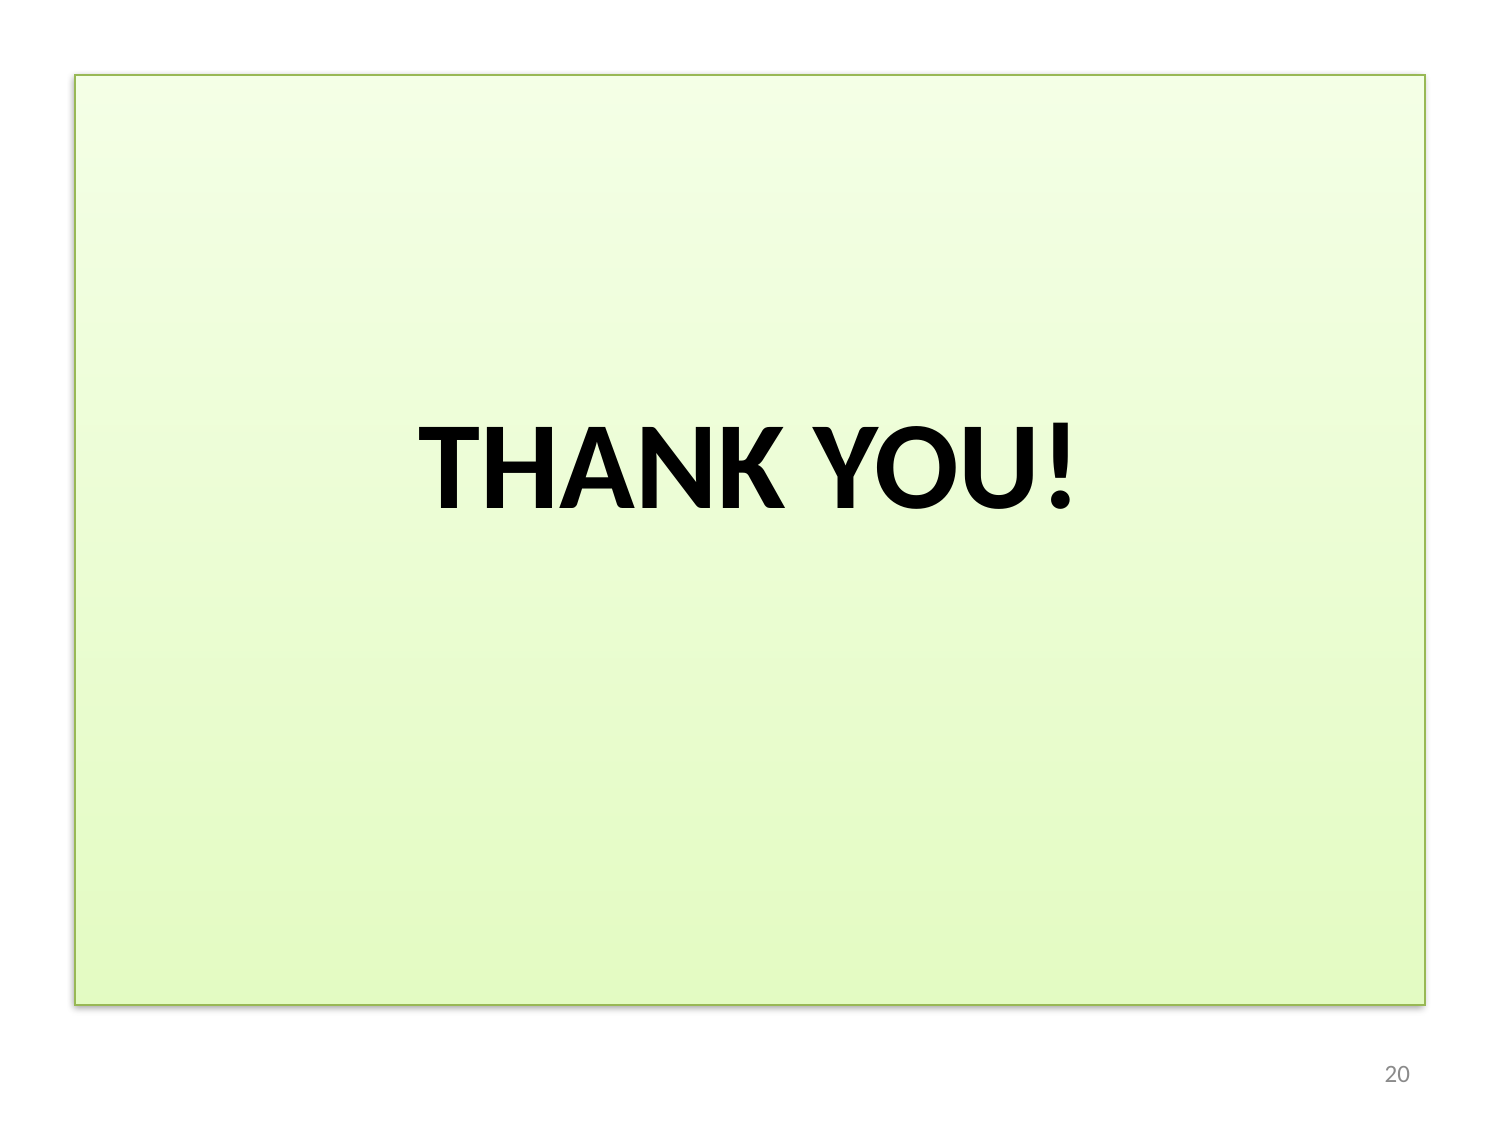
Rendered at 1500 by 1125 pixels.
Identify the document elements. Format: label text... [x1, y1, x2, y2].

list THANK YOU! [74, 74, 1426, 1006]
slide_number 20 [1074, 1042, 1425, 1103]
